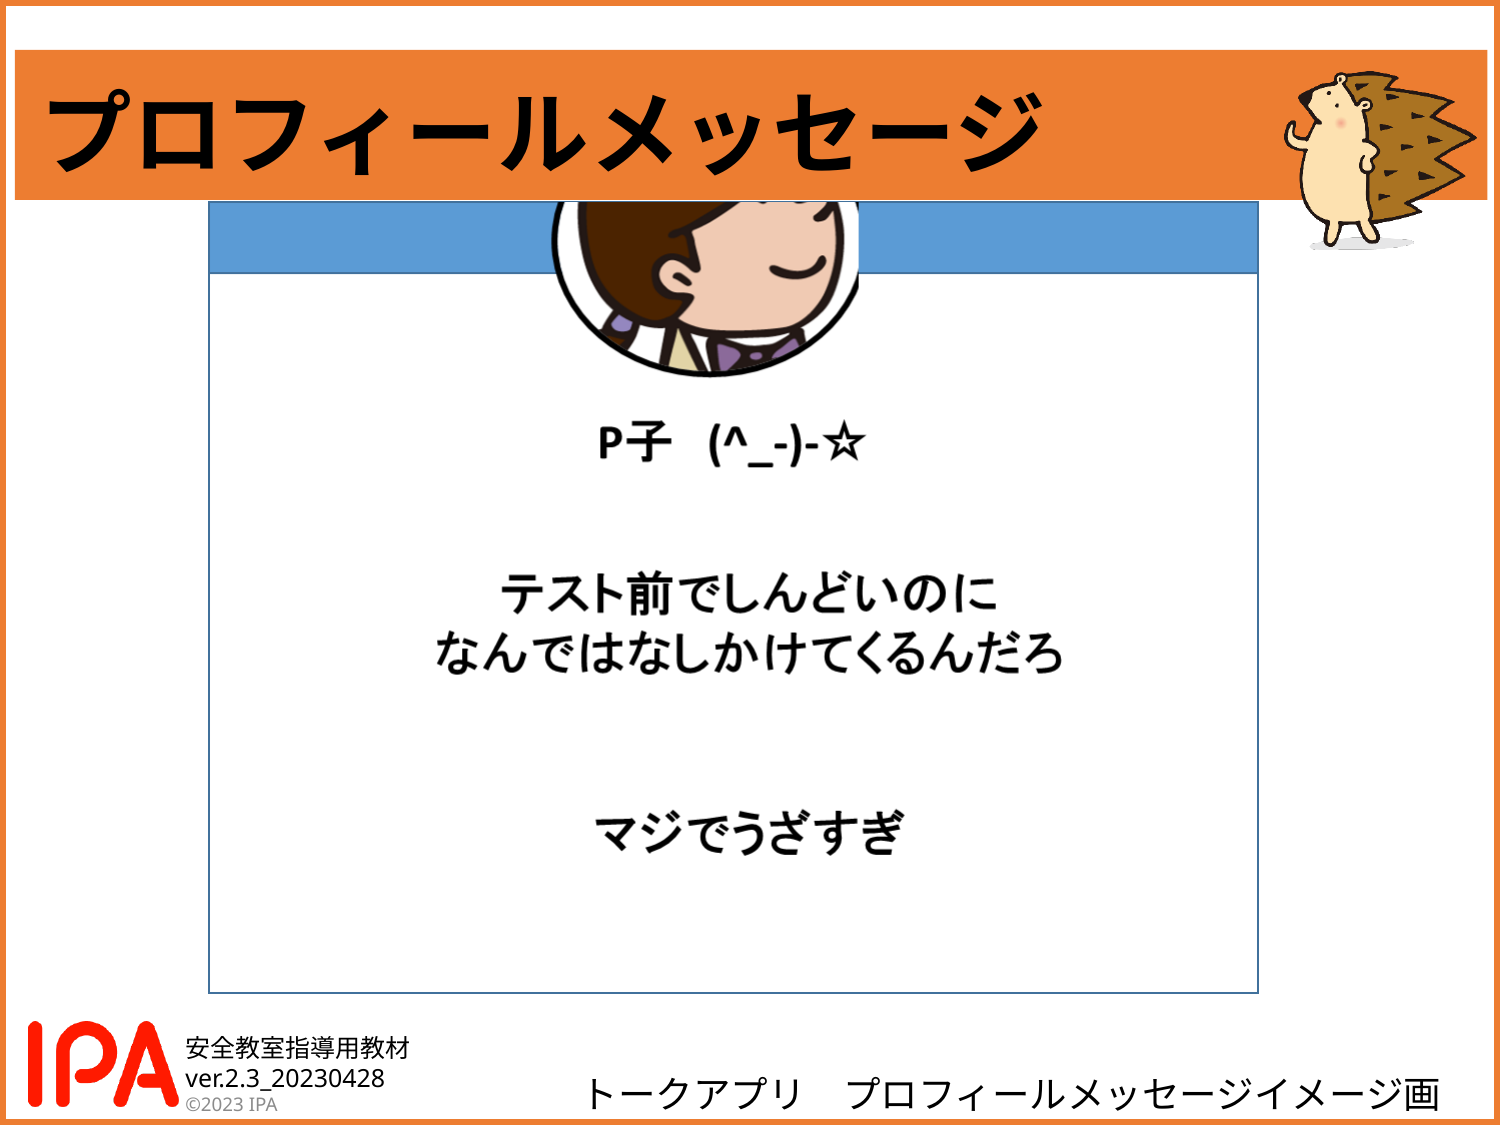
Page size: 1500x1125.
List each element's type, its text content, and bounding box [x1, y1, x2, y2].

title プロフィールメッセージ [25, 72, 1332, 203]
picture [1284, 71, 1477, 250]
picture [28, 1021, 179, 1107]
picture [207, 201, 1259, 994]
text_box トークアプリ プロフィールメッセージイメージ画 [566, 1063, 1500, 1123]
